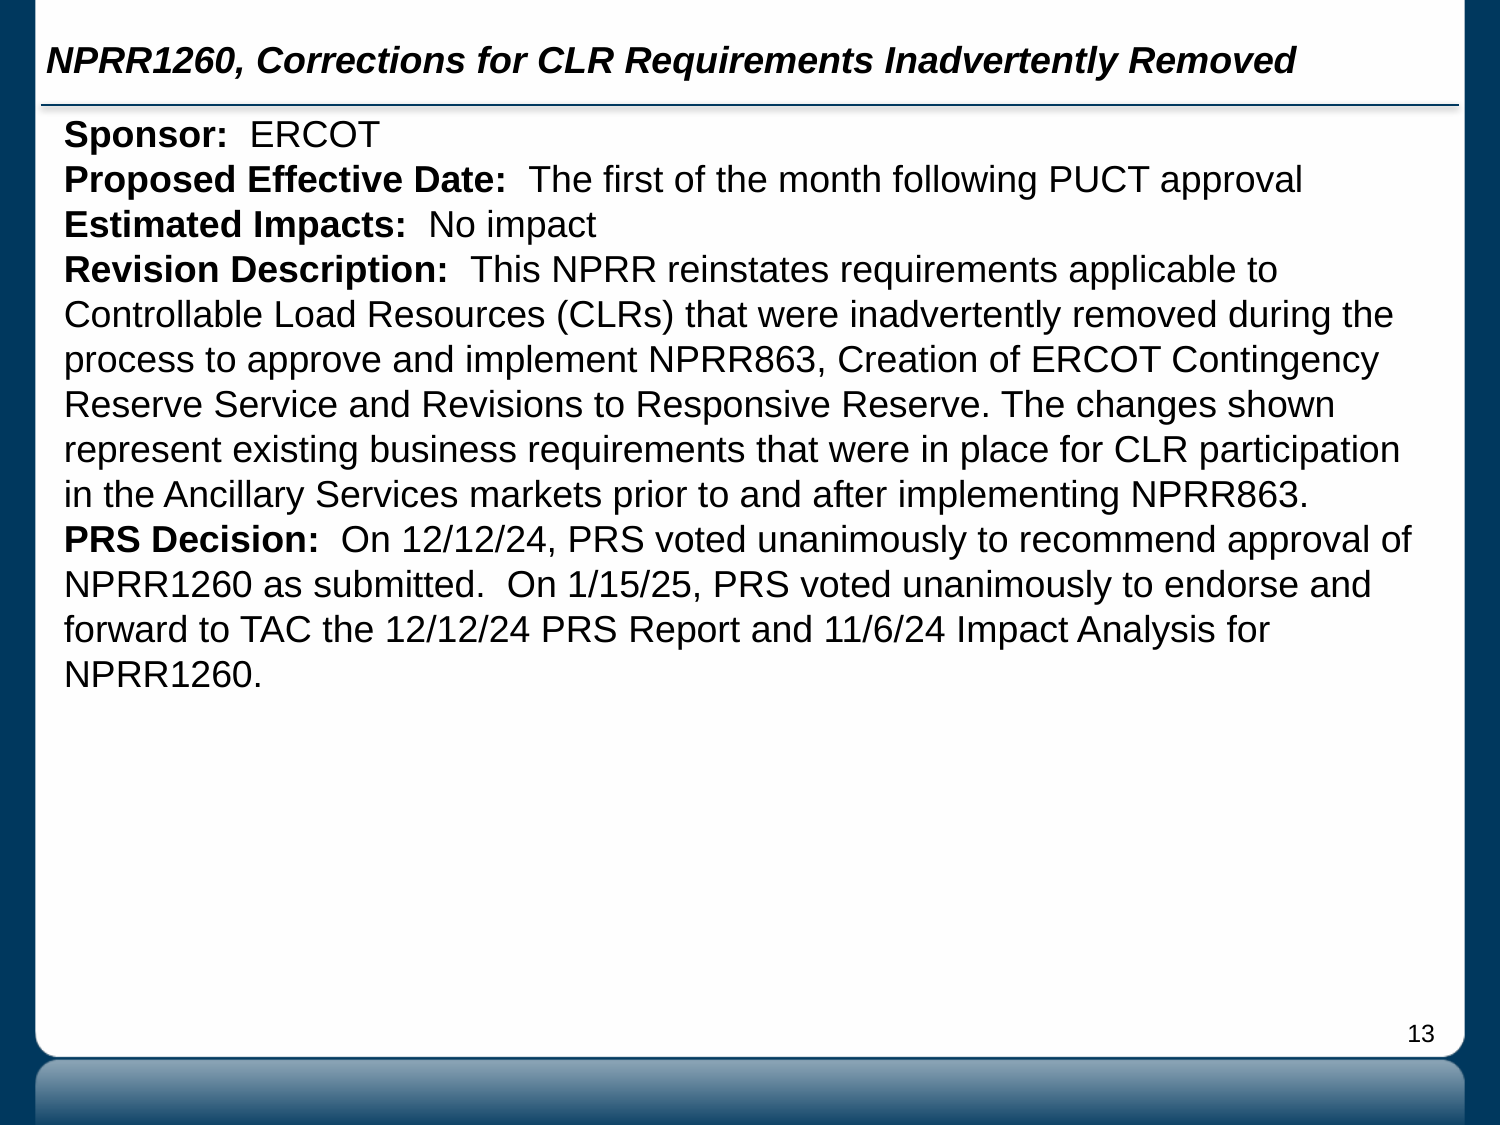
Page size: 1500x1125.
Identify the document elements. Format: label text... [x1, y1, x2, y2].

title NPRR1260, Corrections for CLR Requirements Inadvertently Removed [31, 20, 1464, 97]
picture [35, 0, 1465, 1125]
text_box Sponsor: ERCOT Proposed Effective Date: The first of the month following PUCT approval Estimated Impacts: No impact Revision Description: This NPRR reinstates requirements applicable to Controllable Load Resources (CLRs) that were inadvertently removed during the process to approve and implement NPRR863, Creation of ERCOT Contingency Reserve Service and Revisions to Responsive Reserve. The changes shown represent existing business requirements that were in place for CLR participation in the Ancillary Services markets prior to and after implementing NPRR863. PRS Decision: On 12/12/24, PRS voted unanimously to recommend approval of NPRR1260 as submitted. On 1/15/25, PRS voted unanimously to endorse and forward to TAC the 12/12/24 PRS Report and 11/6/24 Impact Analysis for NPRR1260. [11, 103, 1444, 703]
